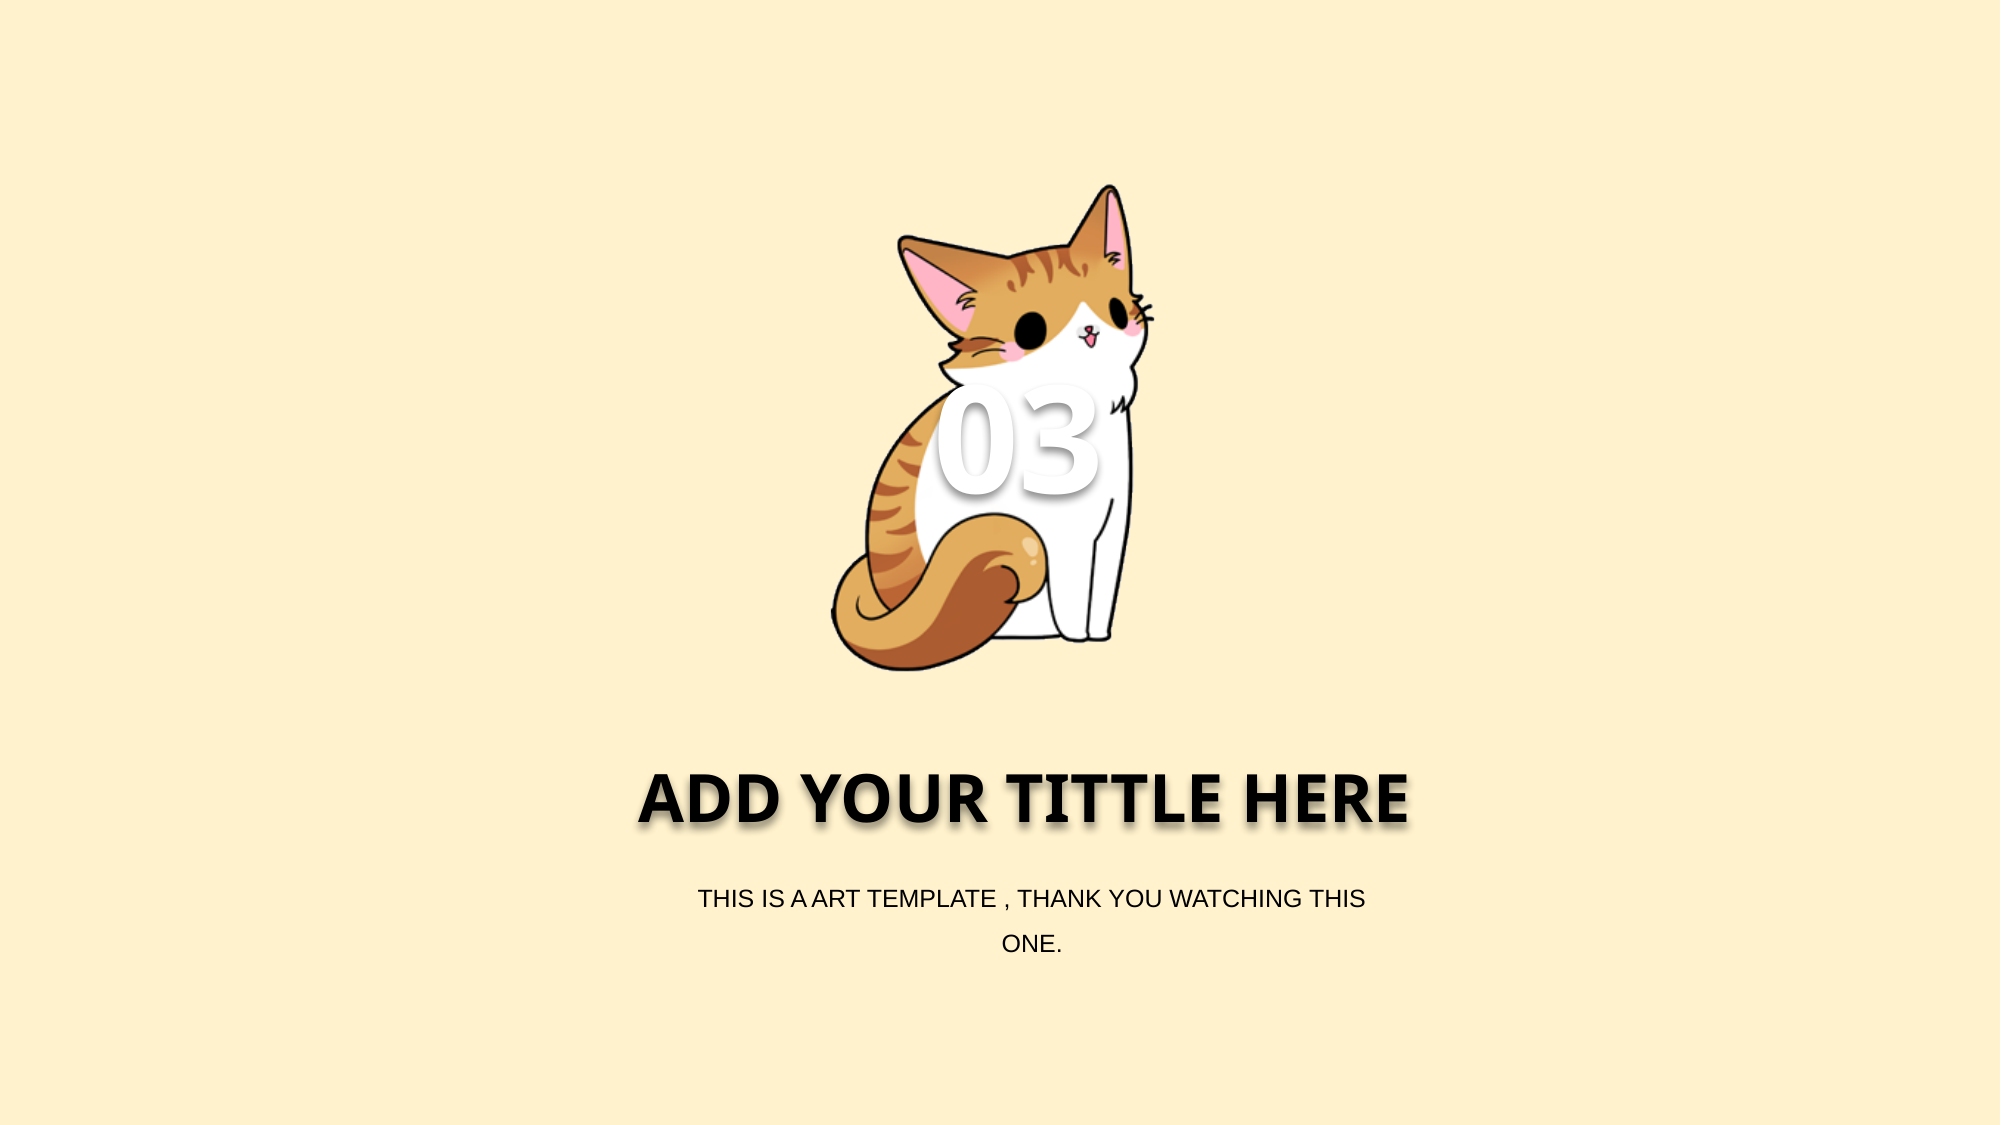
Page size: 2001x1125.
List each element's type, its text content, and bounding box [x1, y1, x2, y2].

text_box THIS IS A ART TEMPLATE , THANK YOU WATCHING THIS ONE. [662, 860, 1402, 965]
text_box ADD YOUR TITTLE HERE [594, 748, 1457, 844]
picture [825, 177, 1162, 688]
